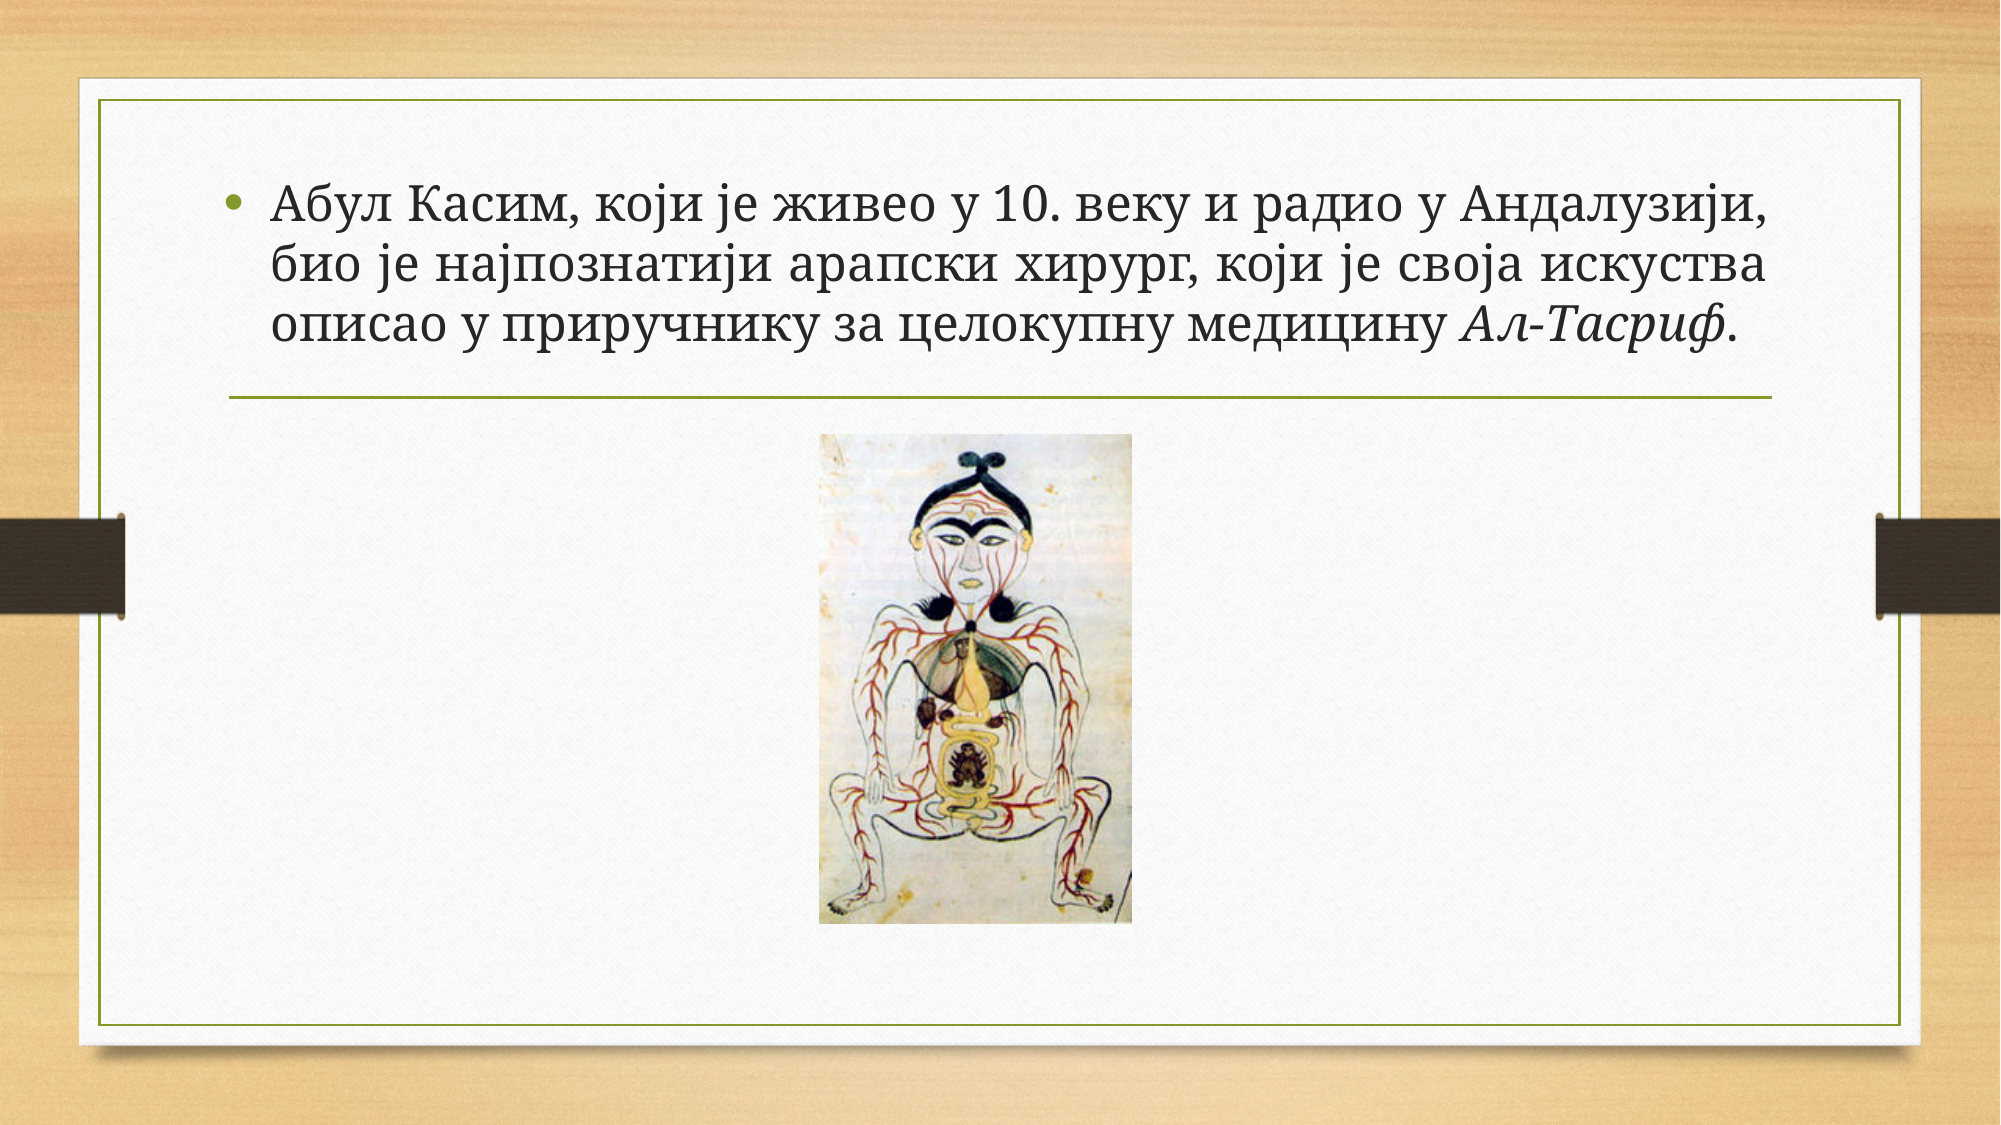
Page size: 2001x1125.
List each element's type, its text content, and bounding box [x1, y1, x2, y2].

picture [0, 0, 2001, 1125]
list Абул Касим, који је живео у 10. веку и радио у Андалузији, био је најпознатији арапски хирург, који је своја искуства описао у приручнику за целокупну медицину Ал-Тасриф. [208, 163, 1784, 938]
